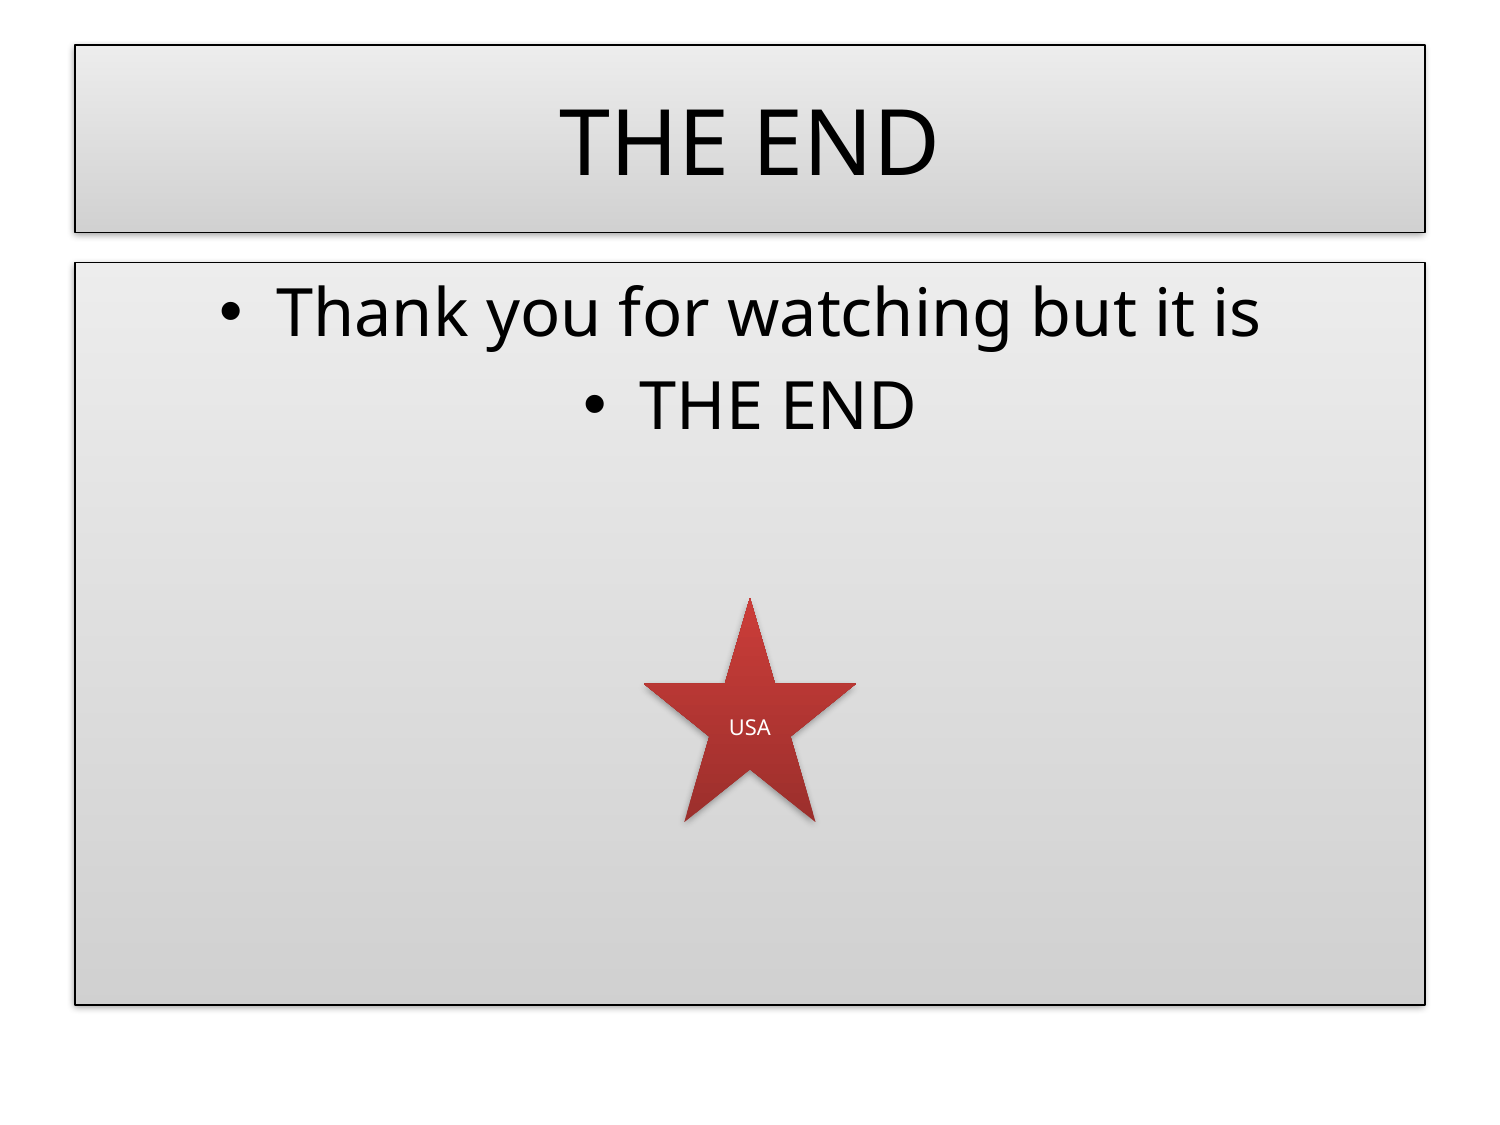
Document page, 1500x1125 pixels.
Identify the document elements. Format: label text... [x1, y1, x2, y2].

text_box USA [643, 597, 857, 823]
title THE END [74, 44, 1426, 233]
list Thank you for watching but it is THE END [74, 262, 1426, 1006]
